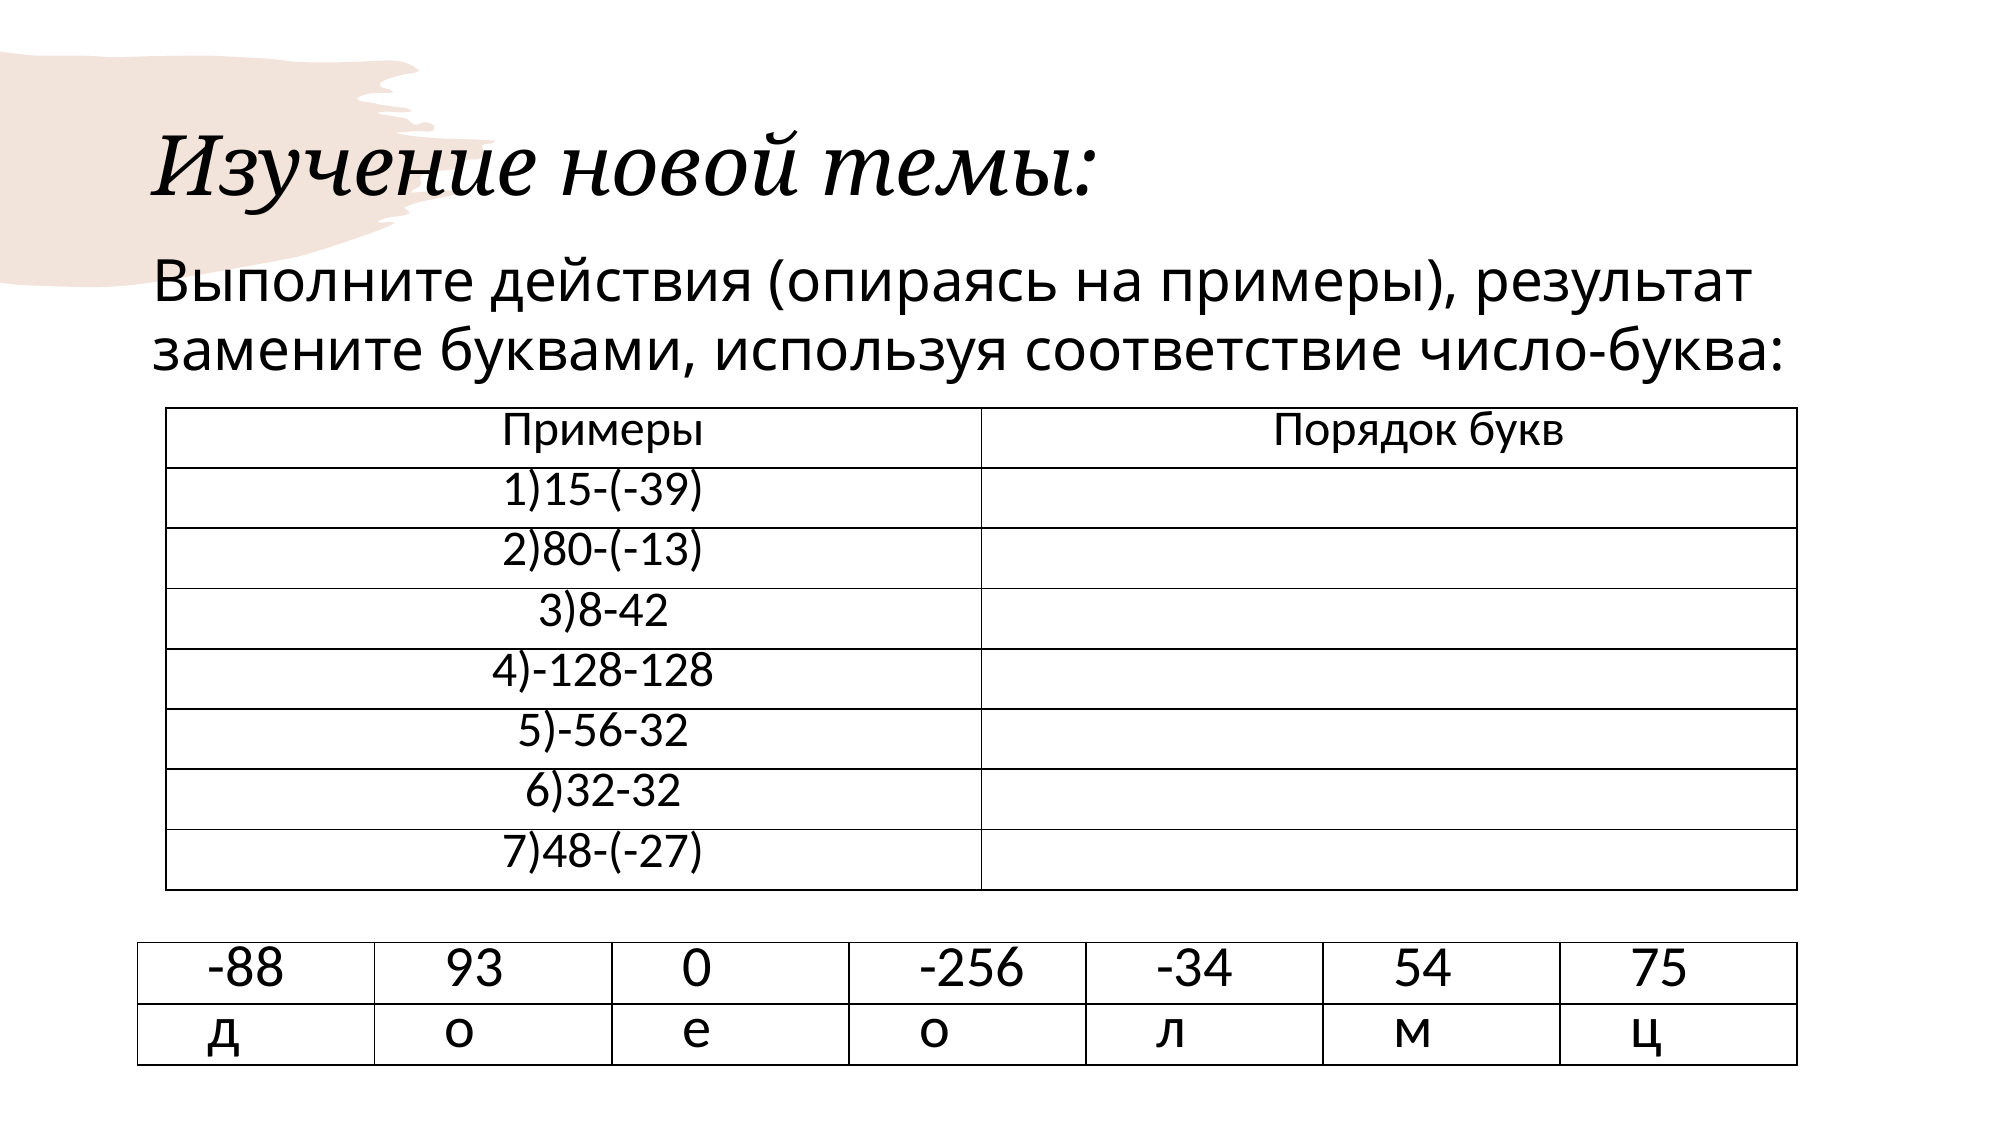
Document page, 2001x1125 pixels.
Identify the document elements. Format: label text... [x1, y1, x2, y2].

table_cell 6)32-32 [167, 770, 981, 829]
table_header -34 [1087, 943, 1322, 1003]
title Изучение новой темы: [137, 59, 1863, 235]
list Выполните действия (опираясь на примеры), результат замените буквами, используя соответствие число-буква: [137, 235, 1863, 1066]
table_cell [982, 589, 1796, 648]
table_header 93 [375, 943, 611, 1003]
table_cell о [850, 1005, 1085, 1064]
table_cell 4)-128-128 [167, 650, 981, 708]
table_header 0 [613, 943, 848, 1003]
table_cell [982, 710, 1796, 768]
table_cell 2)80-(-13) [167, 529, 981, 588]
table_cell ц [1561, 1005, 1796, 1064]
table_header 75 [1561, 943, 1796, 1003]
table_header -256 [850, 943, 1085, 1003]
table_header 54 [1324, 943, 1559, 1003]
table_cell [982, 830, 1796, 889]
table_cell д [138, 1005, 374, 1064]
table_cell [982, 529, 1796, 588]
table_header Порядок букв [982, 409, 1796, 467]
table_cell л [1087, 1005, 1322, 1064]
table_cell [982, 650, 1796, 708]
table_cell е [613, 1005, 848, 1064]
table_cell [982, 770, 1796, 829]
table_header Примеры [167, 409, 981, 467]
table_cell о [375, 1005, 611, 1064]
table_cell [982, 469, 1796, 527]
table_header -88 [138, 943, 374, 1003]
table_cell 1)15-(-39) [167, 469, 981, 527]
table_cell 7)48-(-27) [167, 830, 981, 889]
table_cell м [1324, 1005, 1559, 1064]
table_cell 3)8-42 [167, 589, 981, 648]
table_cell 5)-56-32 [167, 710, 981, 768]
